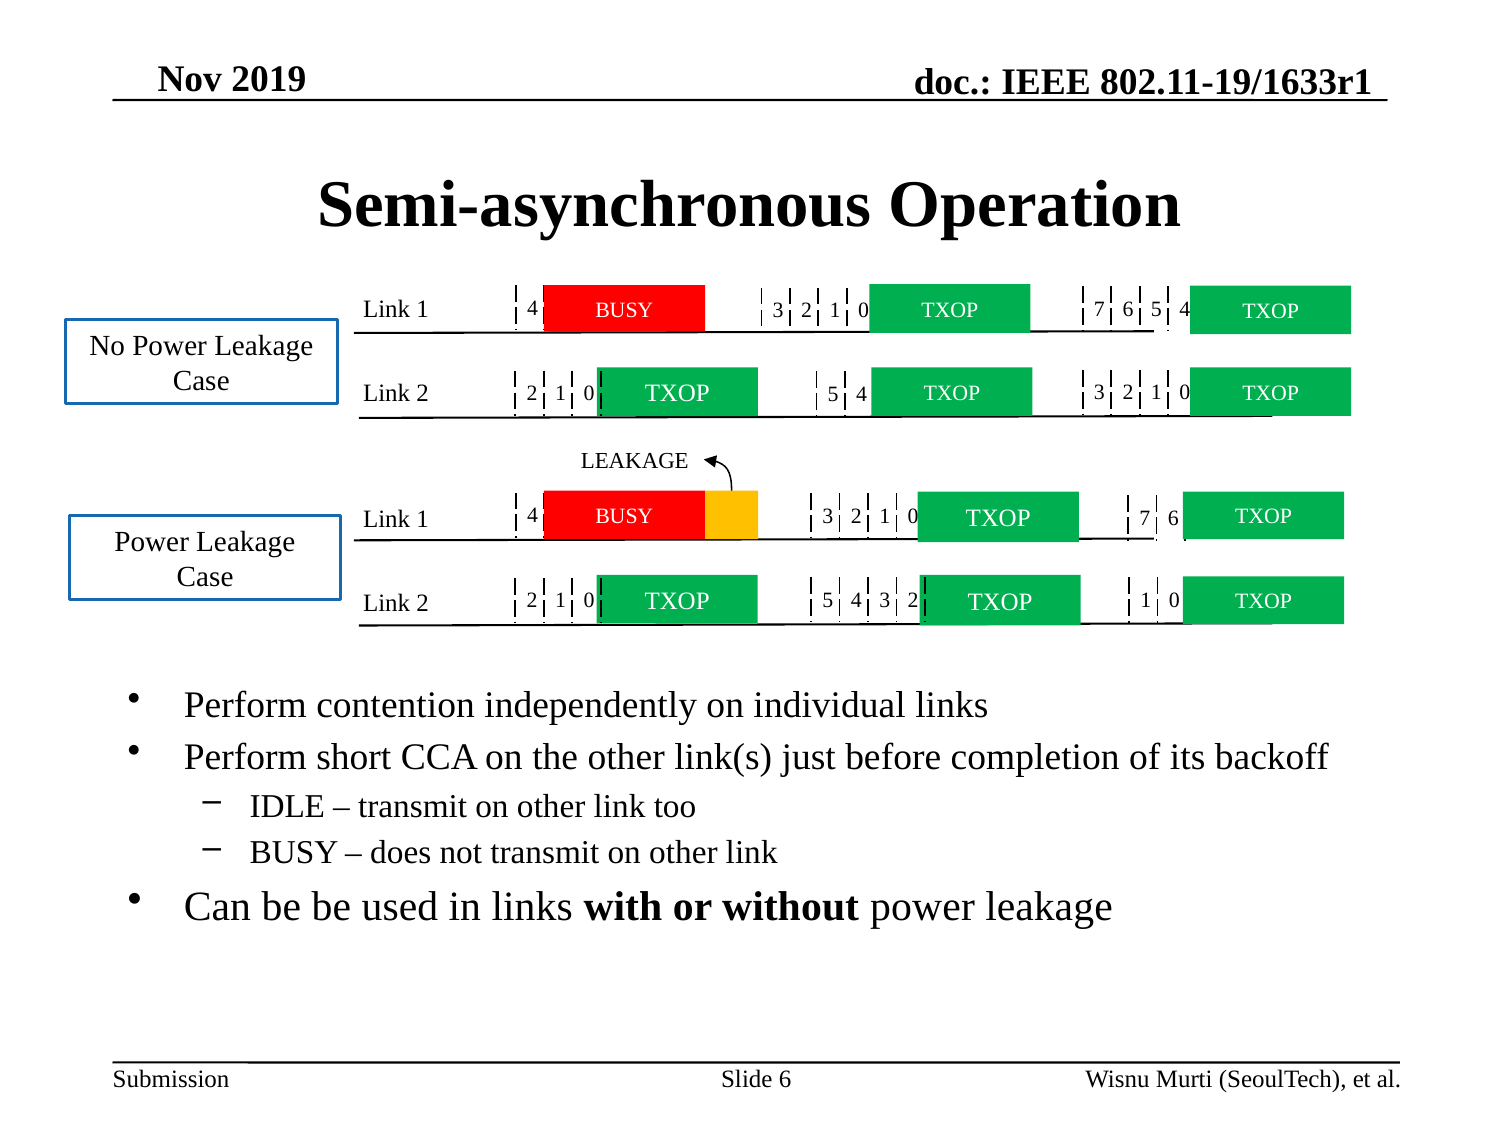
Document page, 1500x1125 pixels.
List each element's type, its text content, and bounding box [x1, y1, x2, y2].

table_header 4 [516, 493, 543, 537]
table_header 1 [818, 288, 847, 329]
table_header 0 [572, 578, 601, 621]
table_header 5 [816, 371, 845, 414]
table_header 2 [790, 288, 818, 329]
table_header 0 [896, 493, 917, 537]
table_header 2 [1111, 370, 1140, 414]
table_header 6 [1157, 495, 1184, 541]
text_box TXOP [1190, 367, 1352, 416]
text_box BUSY [543, 490, 705, 537]
text_box Link 2 [342, 578, 450, 624]
table_header 6 [1111, 286, 1140, 329]
table_header 5 [811, 577, 840, 621]
text_box LEAKAGE [566, 438, 704, 481]
table_header 2 [515, 578, 544, 621]
table_header 5 [1140, 286, 1168, 331]
table_header 1 [1140, 370, 1168, 414]
title Semi-asynchronous Operation [112, 112, 1388, 288]
text_box Link 1 [342, 495, 450, 540]
text_box TXOP [596, 574, 758, 621]
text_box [358, 622, 1273, 626]
text_box Link 2 [342, 368, 450, 414]
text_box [702, 461, 735, 489]
table_header 0 [572, 371, 601, 414]
table_header 1 [544, 371, 572, 414]
table_header 0 [1158, 577, 1182, 621]
table_header 4 [1168, 286, 1190, 331]
table_header 2 [896, 577, 925, 621]
table_header 7 [1128, 495, 1157, 539]
table_header 0 [847, 288, 869, 329]
text_box Power Leakage Case [69, 515, 341, 600]
text_box Link 1 [342, 285, 450, 330]
table_header 3 [811, 493, 840, 537]
text_box TXOP [1182, 576, 1345, 625]
text_box BUSY [543, 285, 706, 329]
table_header 2 [840, 493, 868, 537]
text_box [353, 330, 1155, 334]
text_box TXOP [1182, 491, 1345, 540]
text_box No Power Leakage Case [65, 319, 338, 404]
table_header 3 [868, 577, 896, 621]
text_box TXOP [1190, 285, 1352, 335]
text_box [358, 415, 1273, 419]
table_header 4 [516, 285, 543, 329]
table_header 3 [761, 288, 790, 329]
text_box TXOP [919, 574, 1081, 621]
slide_number Slide 6 [712, 1061, 801, 1093]
text_box Perform contention independently on individual links Perform short CCA on the other link(s) just before completion of its backoff IDLE – transmit on other link too BUSY – does not transmit on other link Can be be used in links with or without power leakage [112, 672, 1469, 1038]
text_box TXOP [596, 367, 758, 414]
text_box TXOP [917, 491, 1079, 537]
footer Wisnu Murti (SeoulTech), et al. [949, 1061, 1402, 1093]
table_header 7 [1083, 286, 1111, 329]
text_box TXOP [871, 367, 1033, 414]
text_box [705, 490, 759, 537]
table_header 2 [515, 371, 544, 414]
table_header 1 [868, 493, 896, 537]
table_header 3 [1083, 370, 1111, 414]
table_header 4 [845, 371, 871, 414]
table_header 1 [1129, 577, 1158, 621]
text_box TXOP [869, 284, 1031, 329]
table_header 4 [840, 577, 868, 621]
table_header 1 [544, 578, 572, 621]
table_header 0 [1168, 370, 1190, 414]
